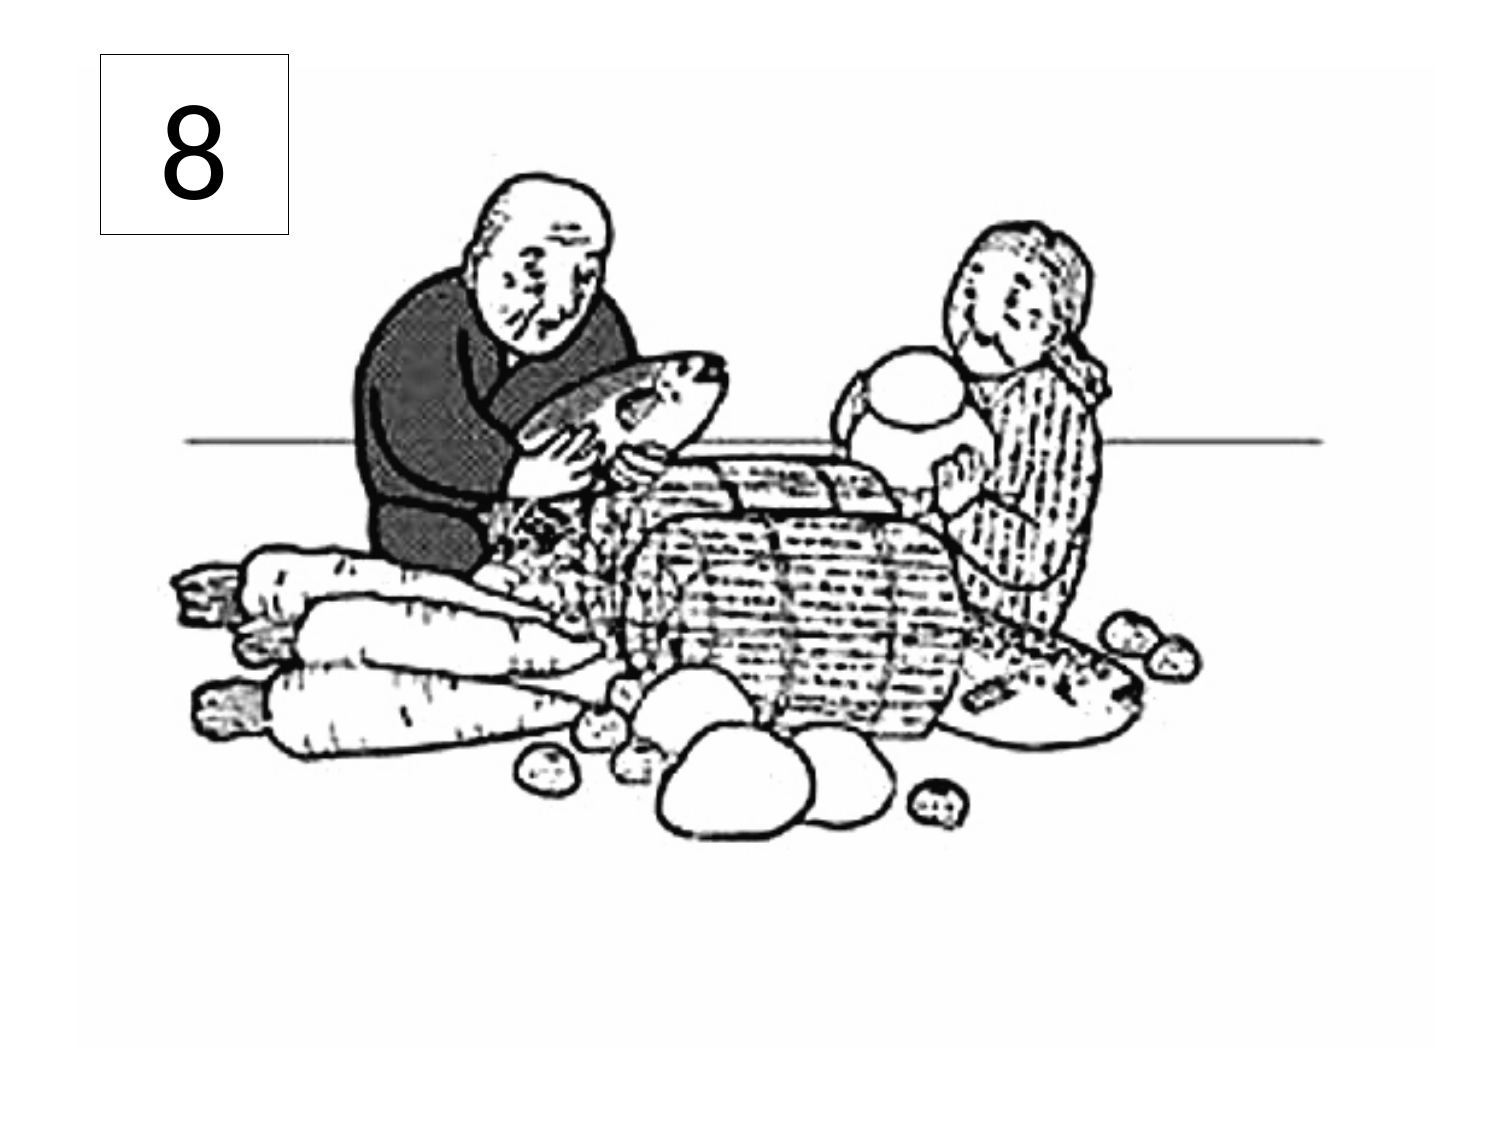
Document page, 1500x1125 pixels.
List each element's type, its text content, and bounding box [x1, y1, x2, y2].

text_box 8 [100, 54, 289, 64]
picture [76, 66, 1436, 1047]
